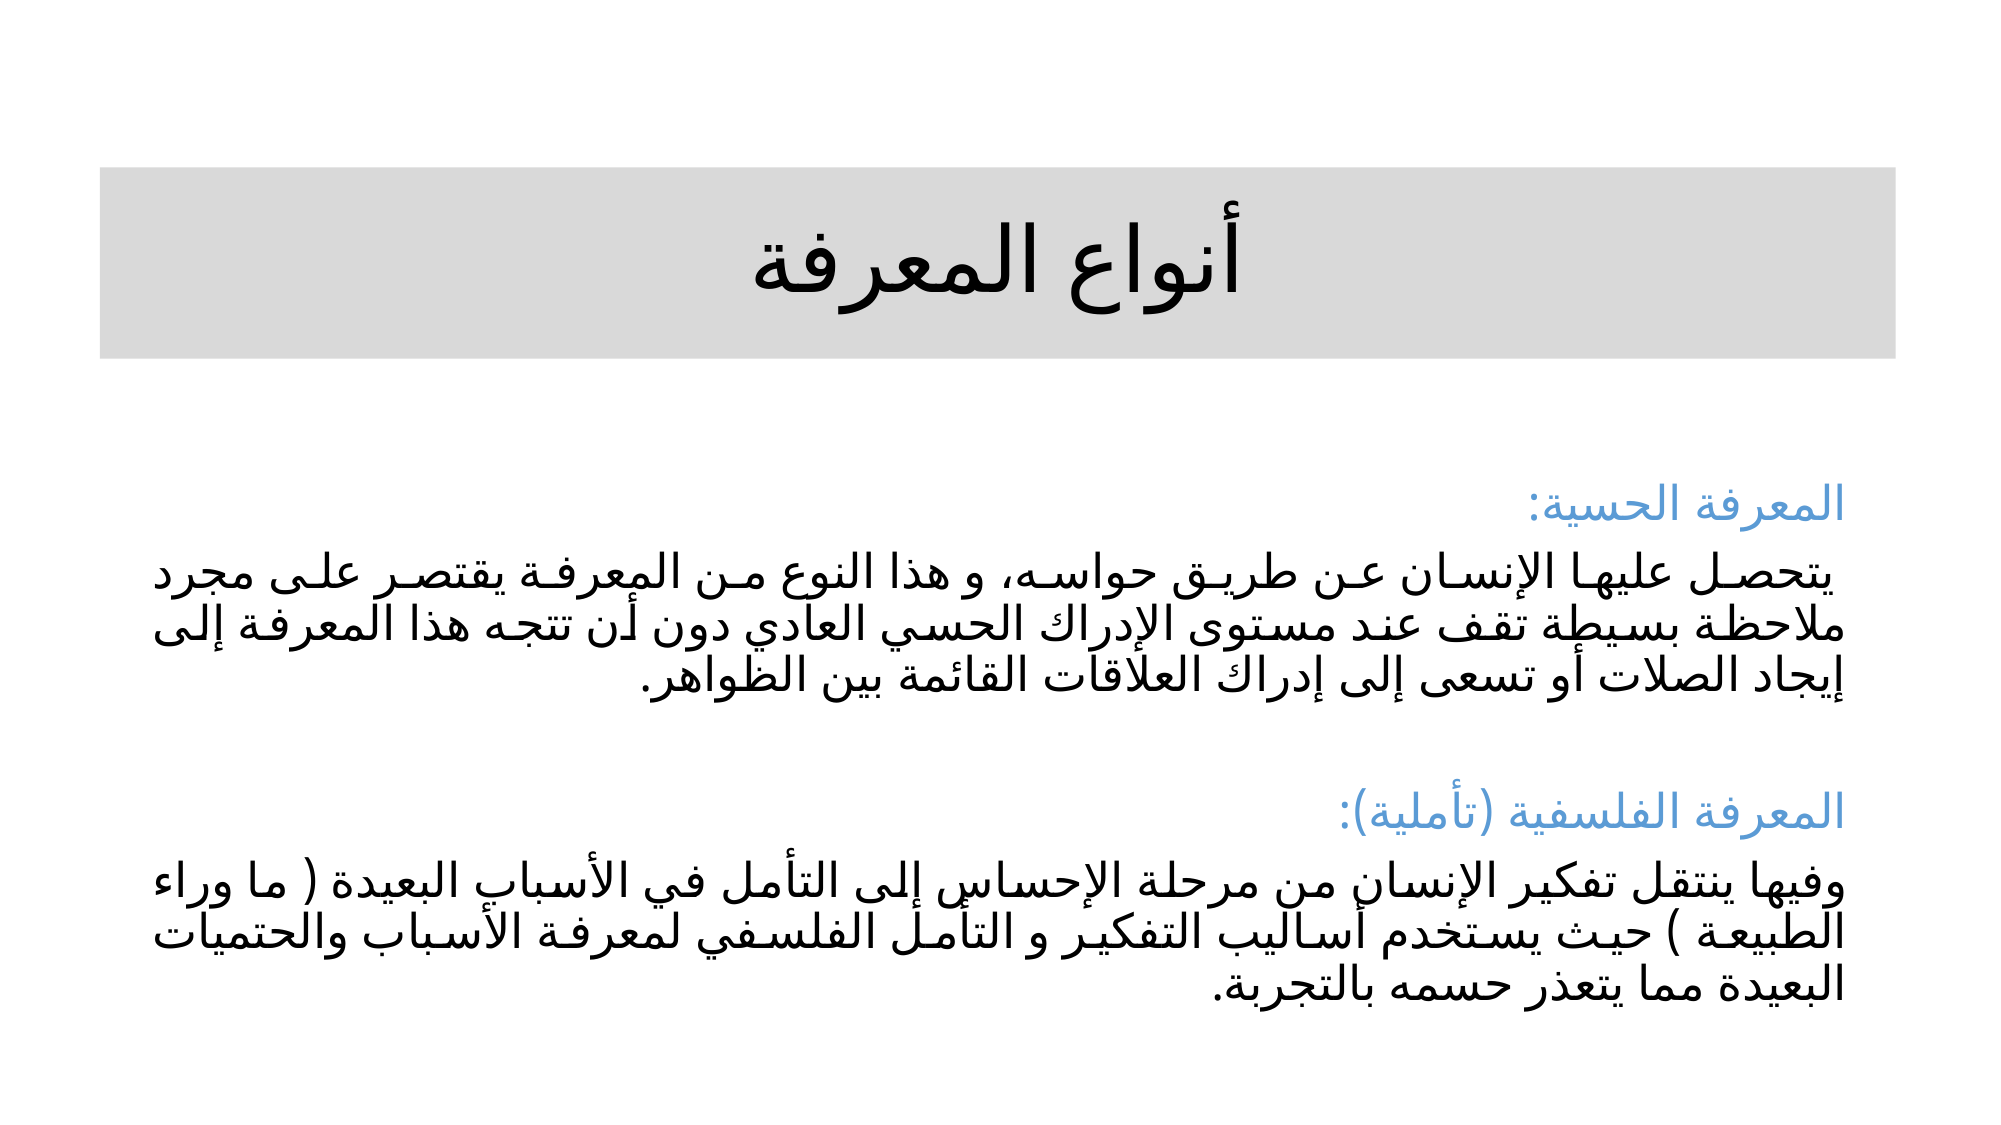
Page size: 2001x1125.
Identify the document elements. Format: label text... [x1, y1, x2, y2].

title أنواع المعرفة [99, 167, 1896, 359]
list المعرفة الحسية: يتحصل عليها الإنسان عن طريق حواسه، و هذا النوع من المعرفة يقتصر على مجرد ملاحظة بسيطة تقف عند مستوى الإدراك الحسي العادي دون أن تتجه هذا المعرفة إلى إيجاد الصلات أو تسعى إلى إدراك العلاقات القائمة بين الظواهر. المعرفة الفلسفية (تأملية): وفيها ينتقل تفكير الإنسان من مرحلة الإحساس إلى التأمل في الأسباب البعيدة ( ما وراء الطبيعة ) حيث يستخدم أساليب التفكير و التأمل الفلسفي لمعرفة الأسباب والحتميات البعيدة مما يتعذر حسمه بالتجربة. [137, 397, 1863, 1024]
